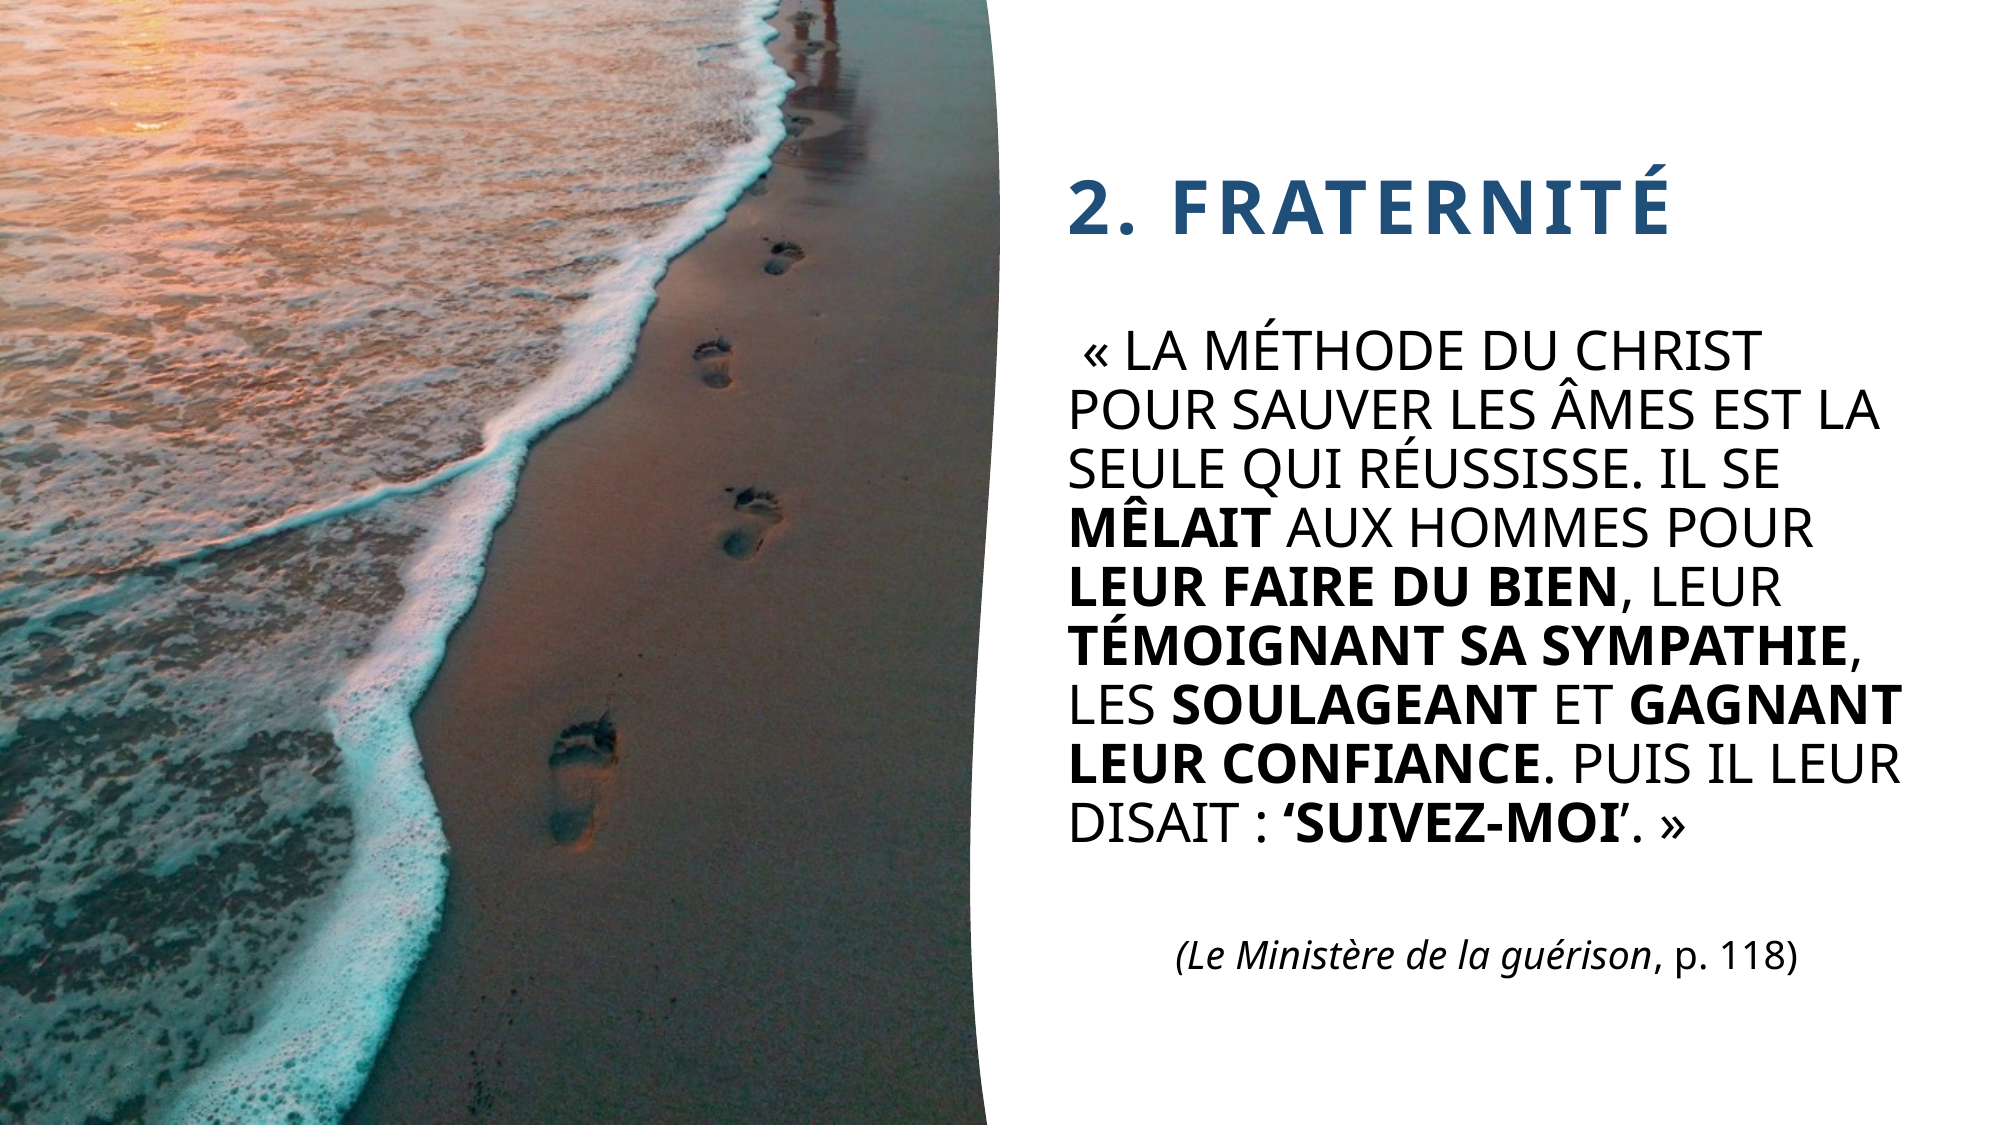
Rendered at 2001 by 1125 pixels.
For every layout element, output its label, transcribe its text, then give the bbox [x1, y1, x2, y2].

list « La méthode du Christ pour sauver les âmes est la seule qui réussisse. Il se mêlait aux hommes pour leur faire du bien, leur témoignant sa sympathie, les soulageant et gagnant leur confiance. Puis il leur disait : ‘Suivez-moi’. » (Le Ministère de la guérison, p. 118) [1052, 315, 1921, 1032]
title 2. FRATERNITÉ [1052, 80, 1921, 315]
picture [0, 0, 1000, 1125]
